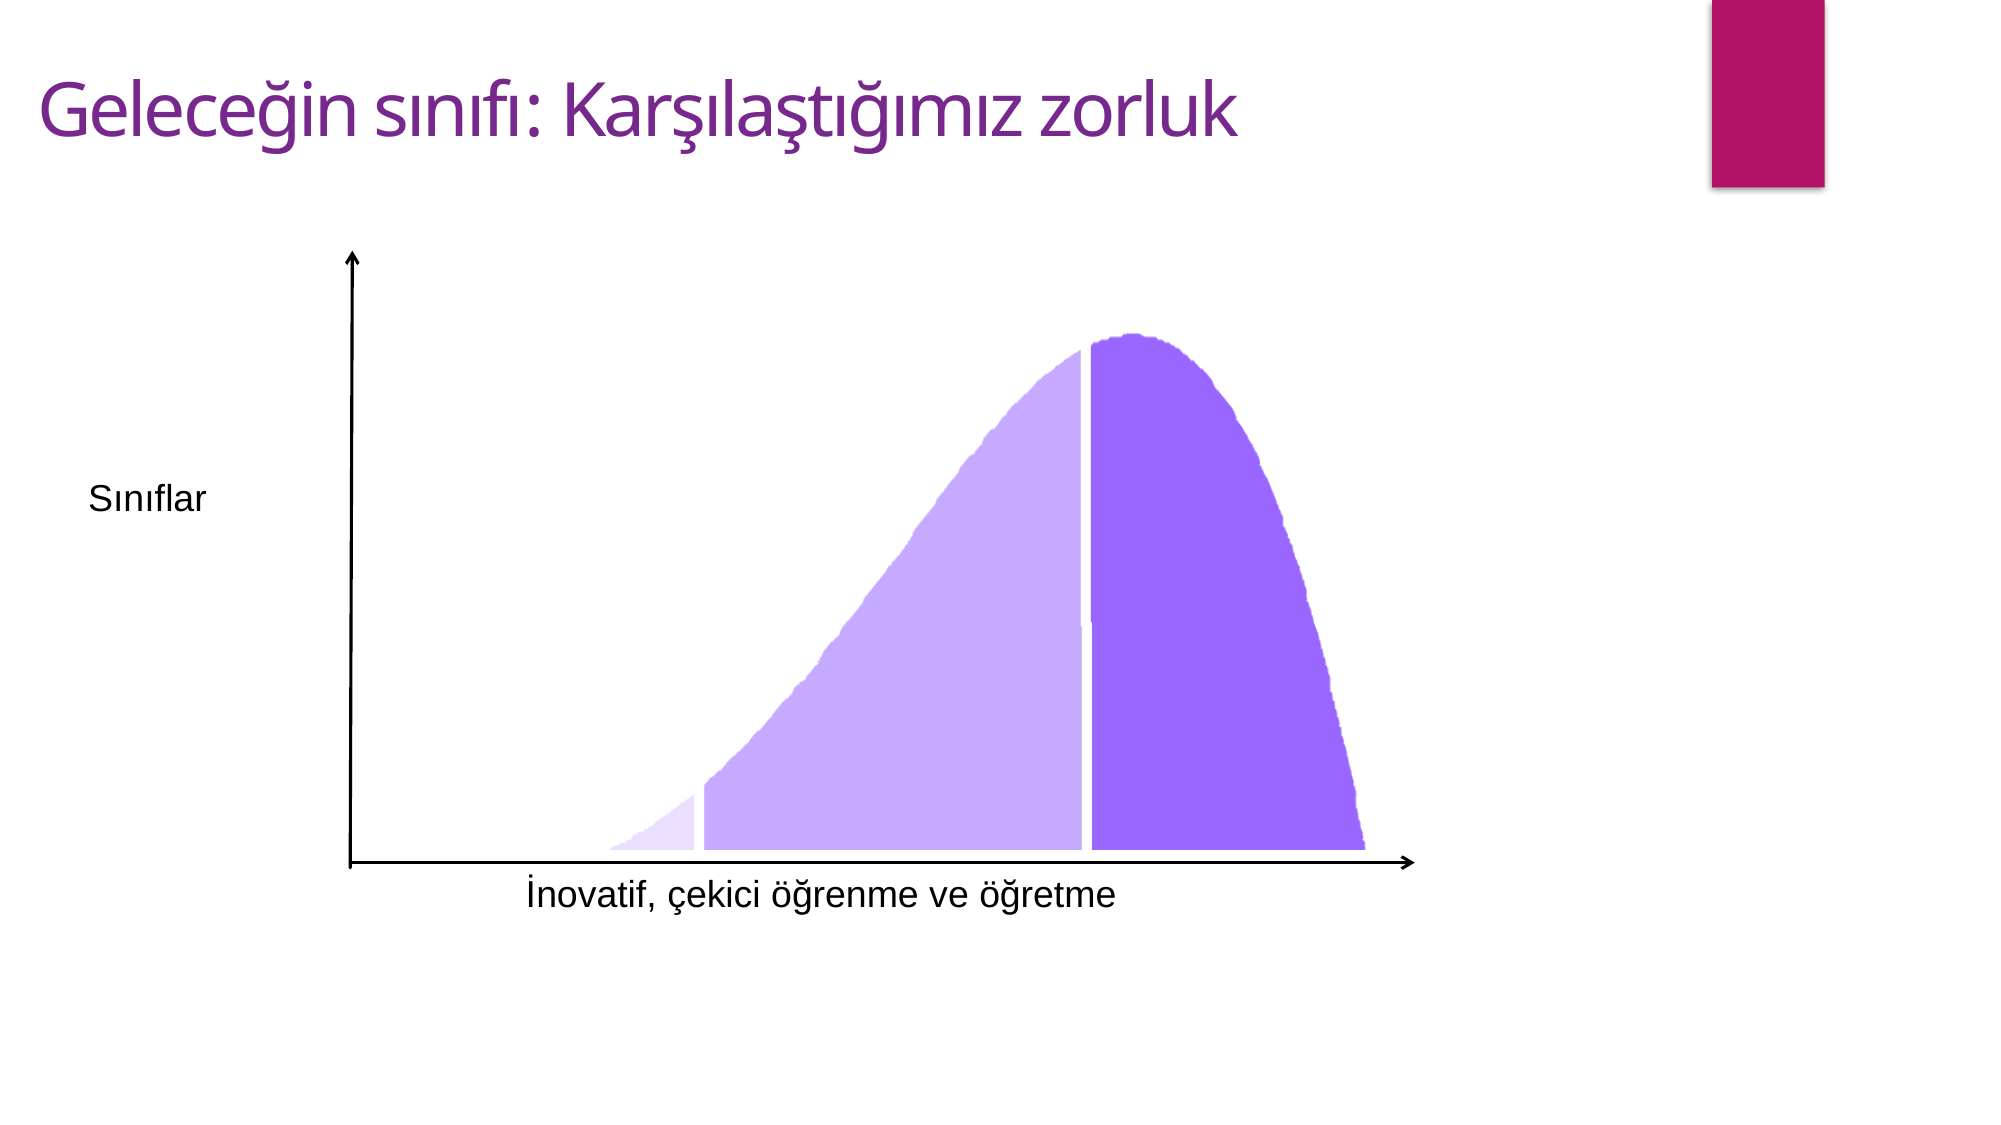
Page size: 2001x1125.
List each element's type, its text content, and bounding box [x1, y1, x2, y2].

text_box Geleceğin sınıfı: Karşılaştığımız zorluk [0, 53, 1309, 159]
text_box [73, 250, 1415, 924]
